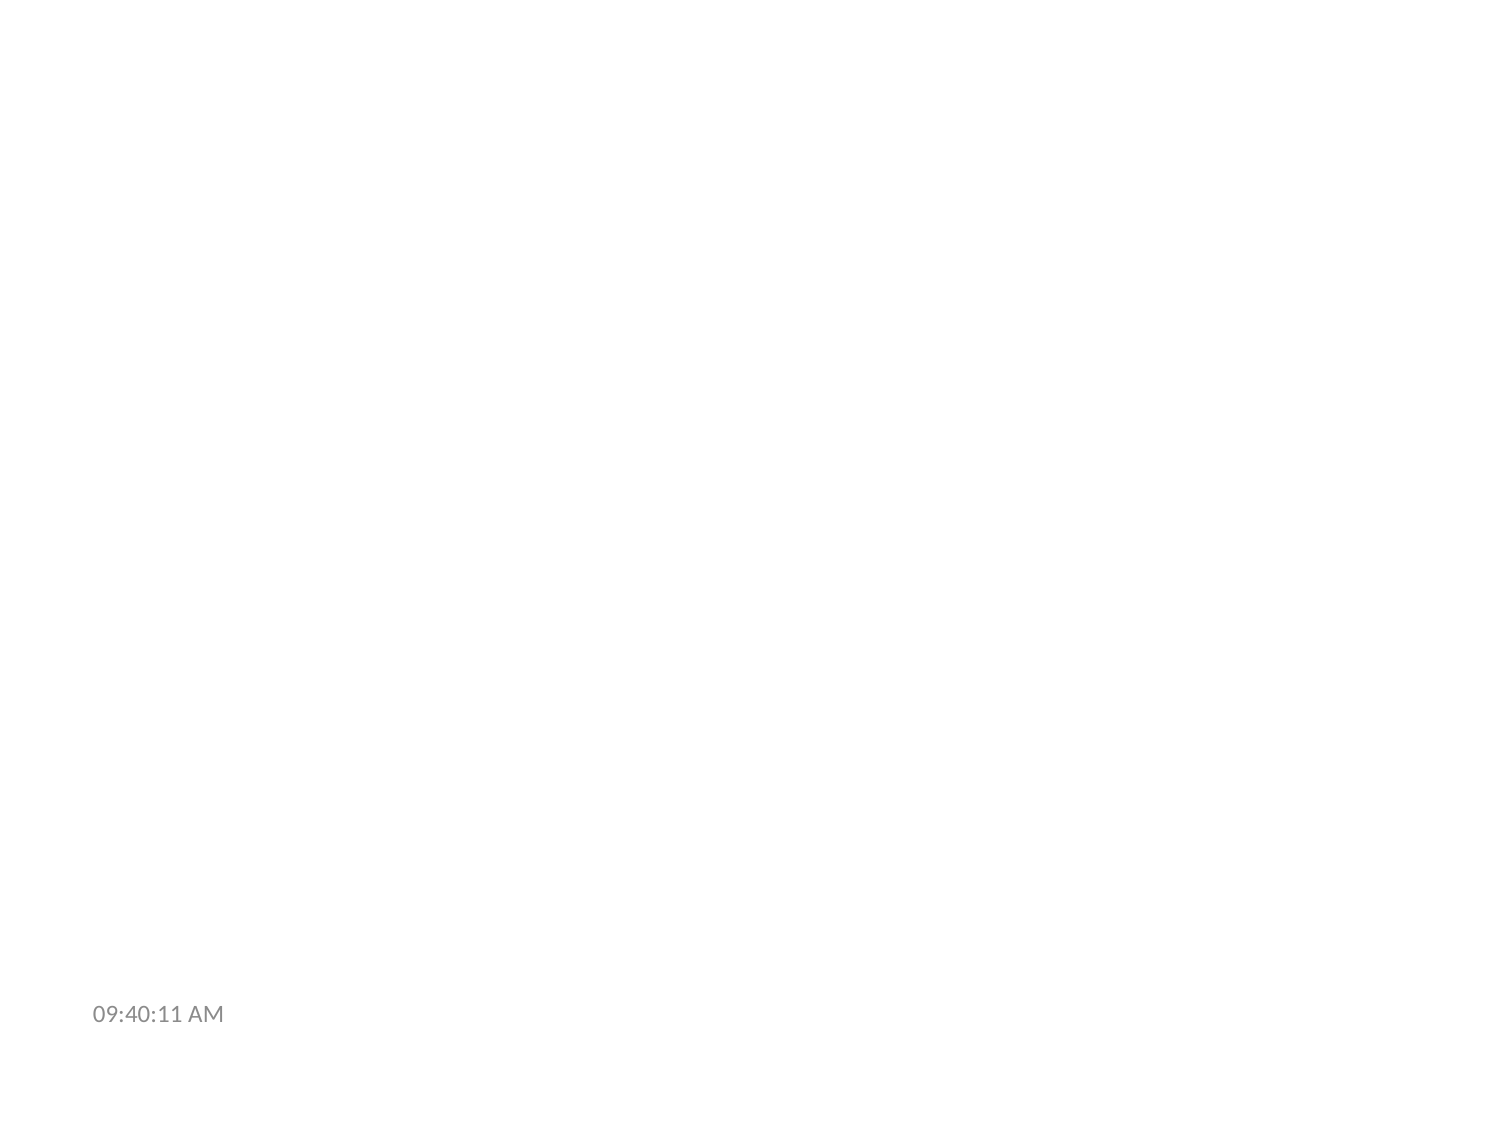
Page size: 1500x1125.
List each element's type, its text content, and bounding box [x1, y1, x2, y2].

text_box 3:35:09 PM [77, 982, 428, 1043]
